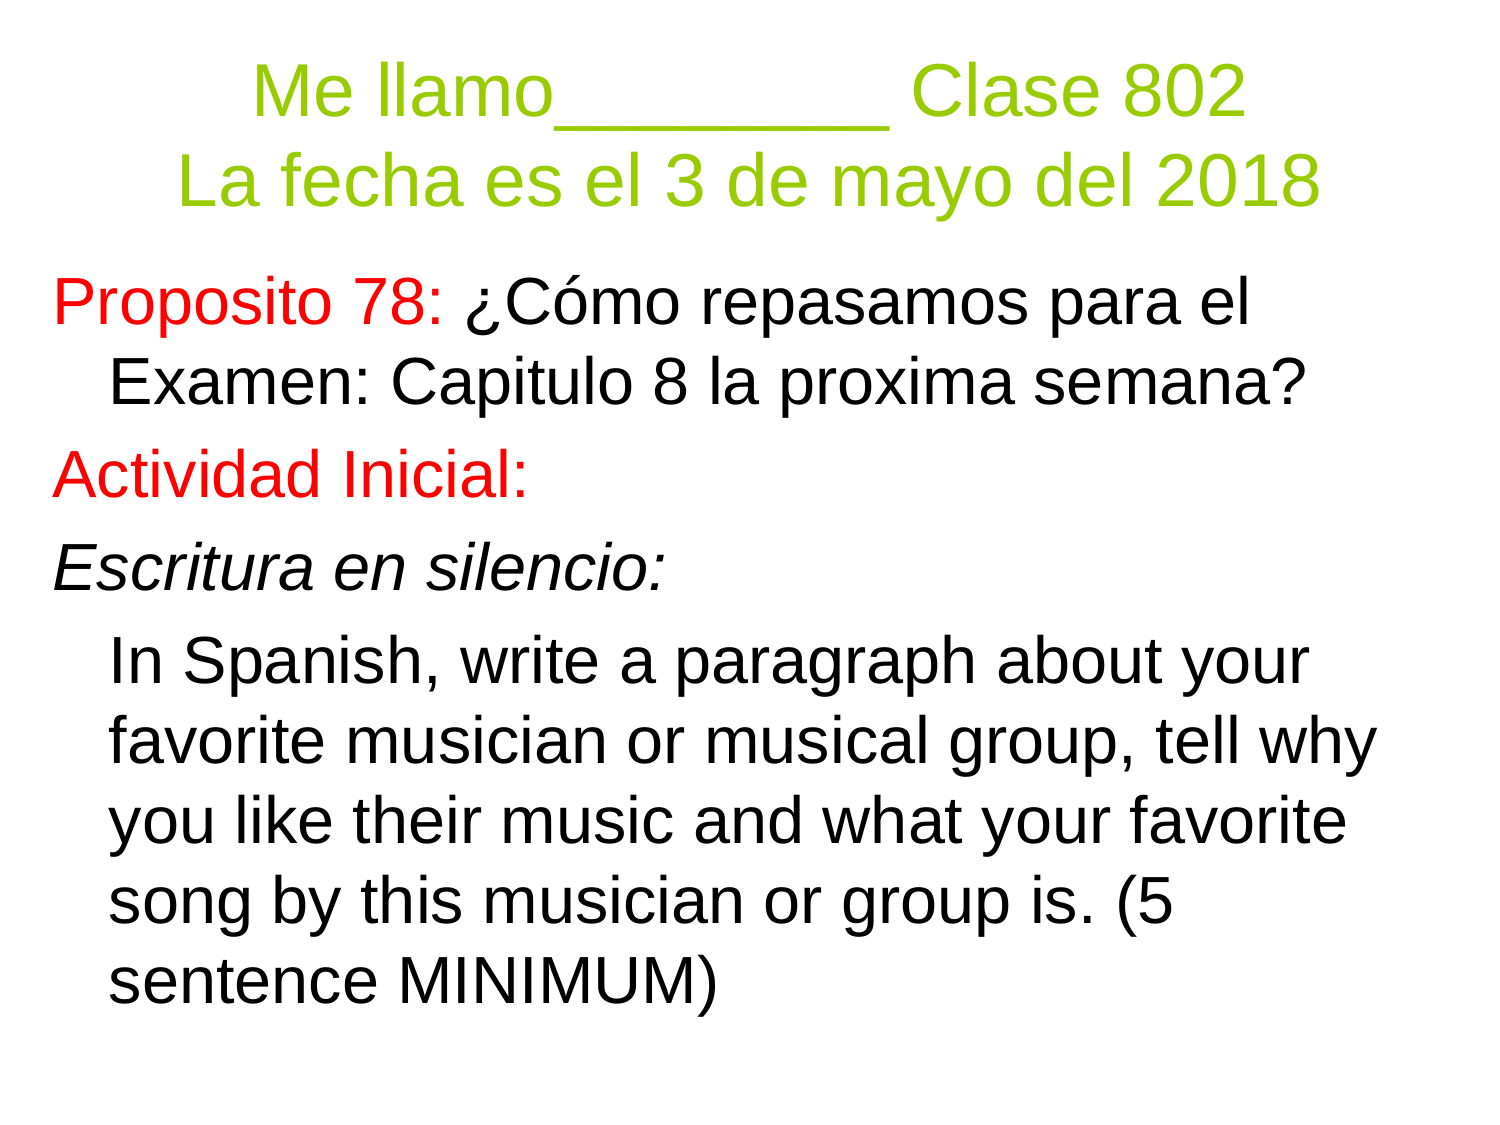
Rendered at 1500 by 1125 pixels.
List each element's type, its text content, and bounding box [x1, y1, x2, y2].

title Me llamo________ Clase 802 La fecha es el 3 de mayo del 2018 [37, 37, 1463, 225]
list Proposito 78: ¿Cómo repasamos para el Examen: Capitulo 8 la proxima semana? Actividad Inicial: Escritura en silencio: In Spanish, write a paragraph about your favorite musician or musical group, tell why you like their music and what your favorite song by this musician or group is. (5 sentence MINIMUM) [37, 249, 1450, 1075]
